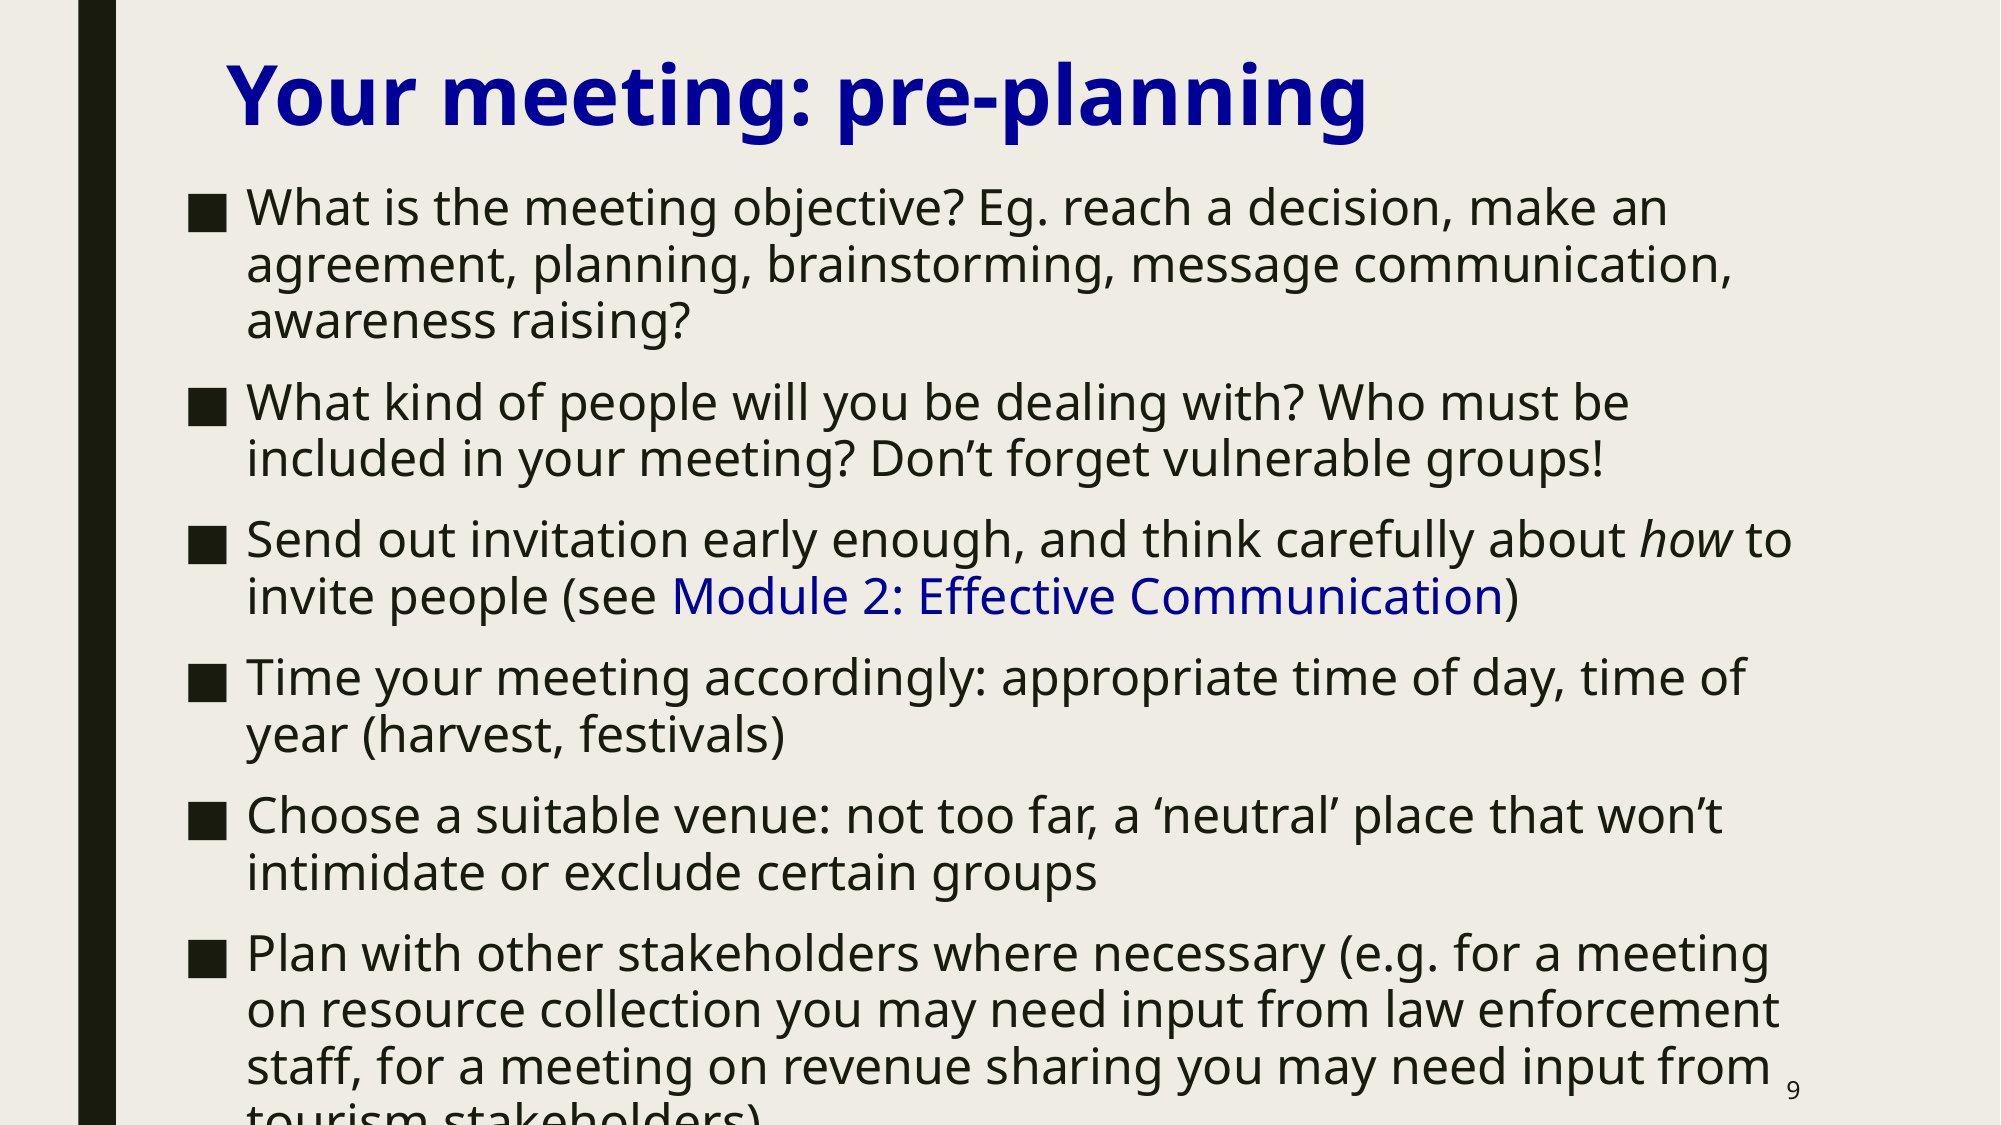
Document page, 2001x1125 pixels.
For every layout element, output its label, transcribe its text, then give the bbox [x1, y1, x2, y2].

text_box What is the meeting objective? Eg. reach a decision, make an agreement, planning, brainstorming, message communication, awareness raising? What kind of people will you be dealing with? Who must be included in your meeting? Don’t forget vulnerable groups! Send out invitation early enough, and think carefully about how to invite people (see Module 2: Effective Communication) Time your meeting accordingly: appropriate time of day, time of year (harvest, festivals) Choose a suitable venue: not too far, a ‘neutral’ place that won’t intimidate or exclude certain groups Plan with other stakeholders where necessary (e.g. for a meeting on resource collection you may need input from law enforcement staff, for a meeting on revenue sharing you may need input from tourism stakeholders) [169, 173, 1816, 1076]
slide_number 9 [1553, 1076, 1816, 1125]
text_box Your meeting: pre-planning [211, 46, 1816, 153]
